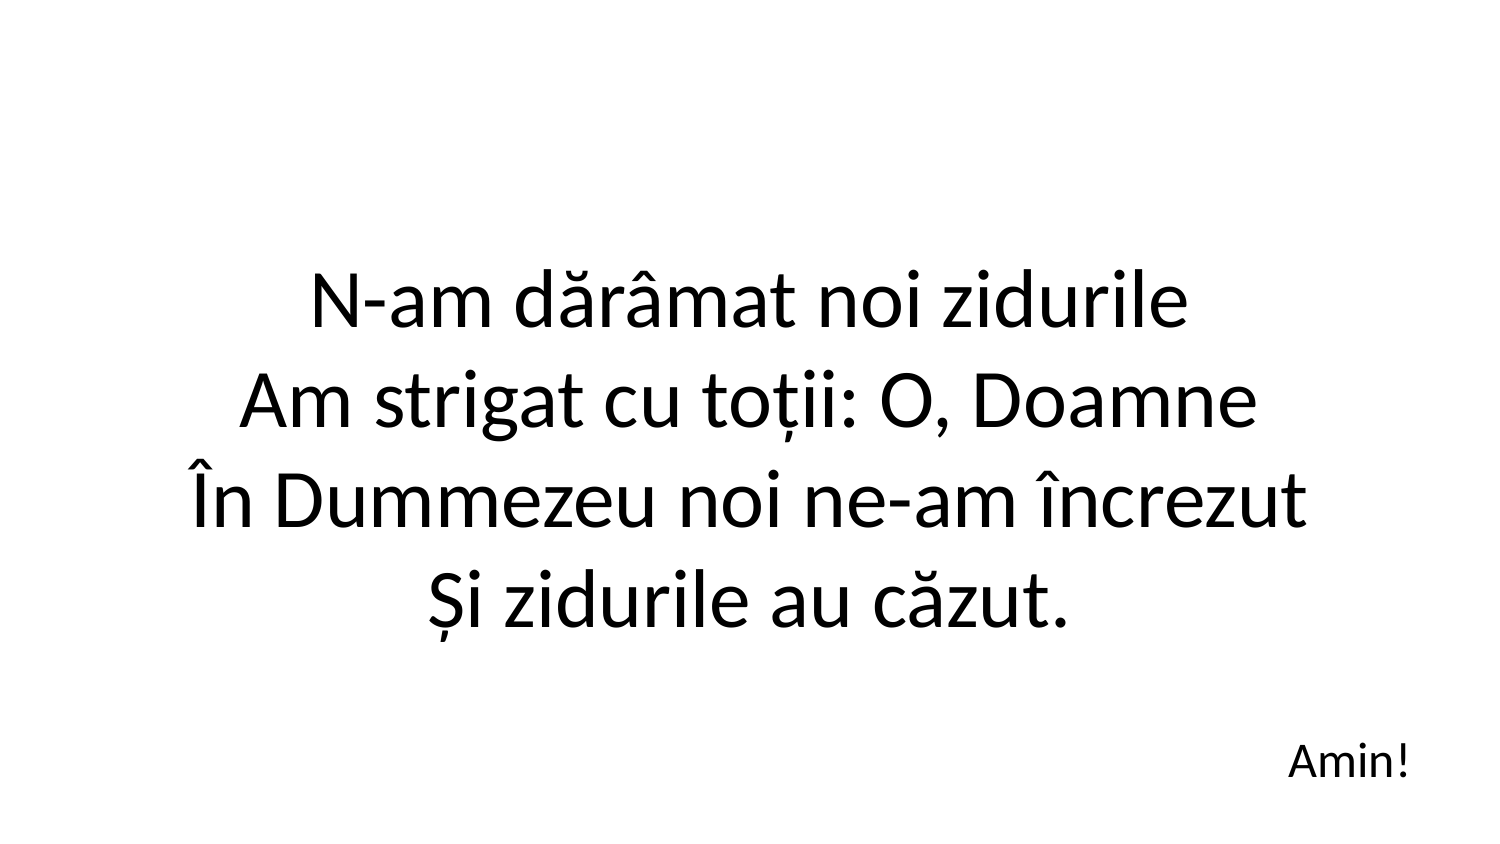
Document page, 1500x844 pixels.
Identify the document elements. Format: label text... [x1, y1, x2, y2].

text_box Amin! [1273, 674, 1427, 795]
text_box N-am dărâmat noi zidurile Am strigat cu toții: O, Doamne În Dummezeu noi ne-am încrezut Și zidurile au căzut. [175, 192, 1325, 652]
